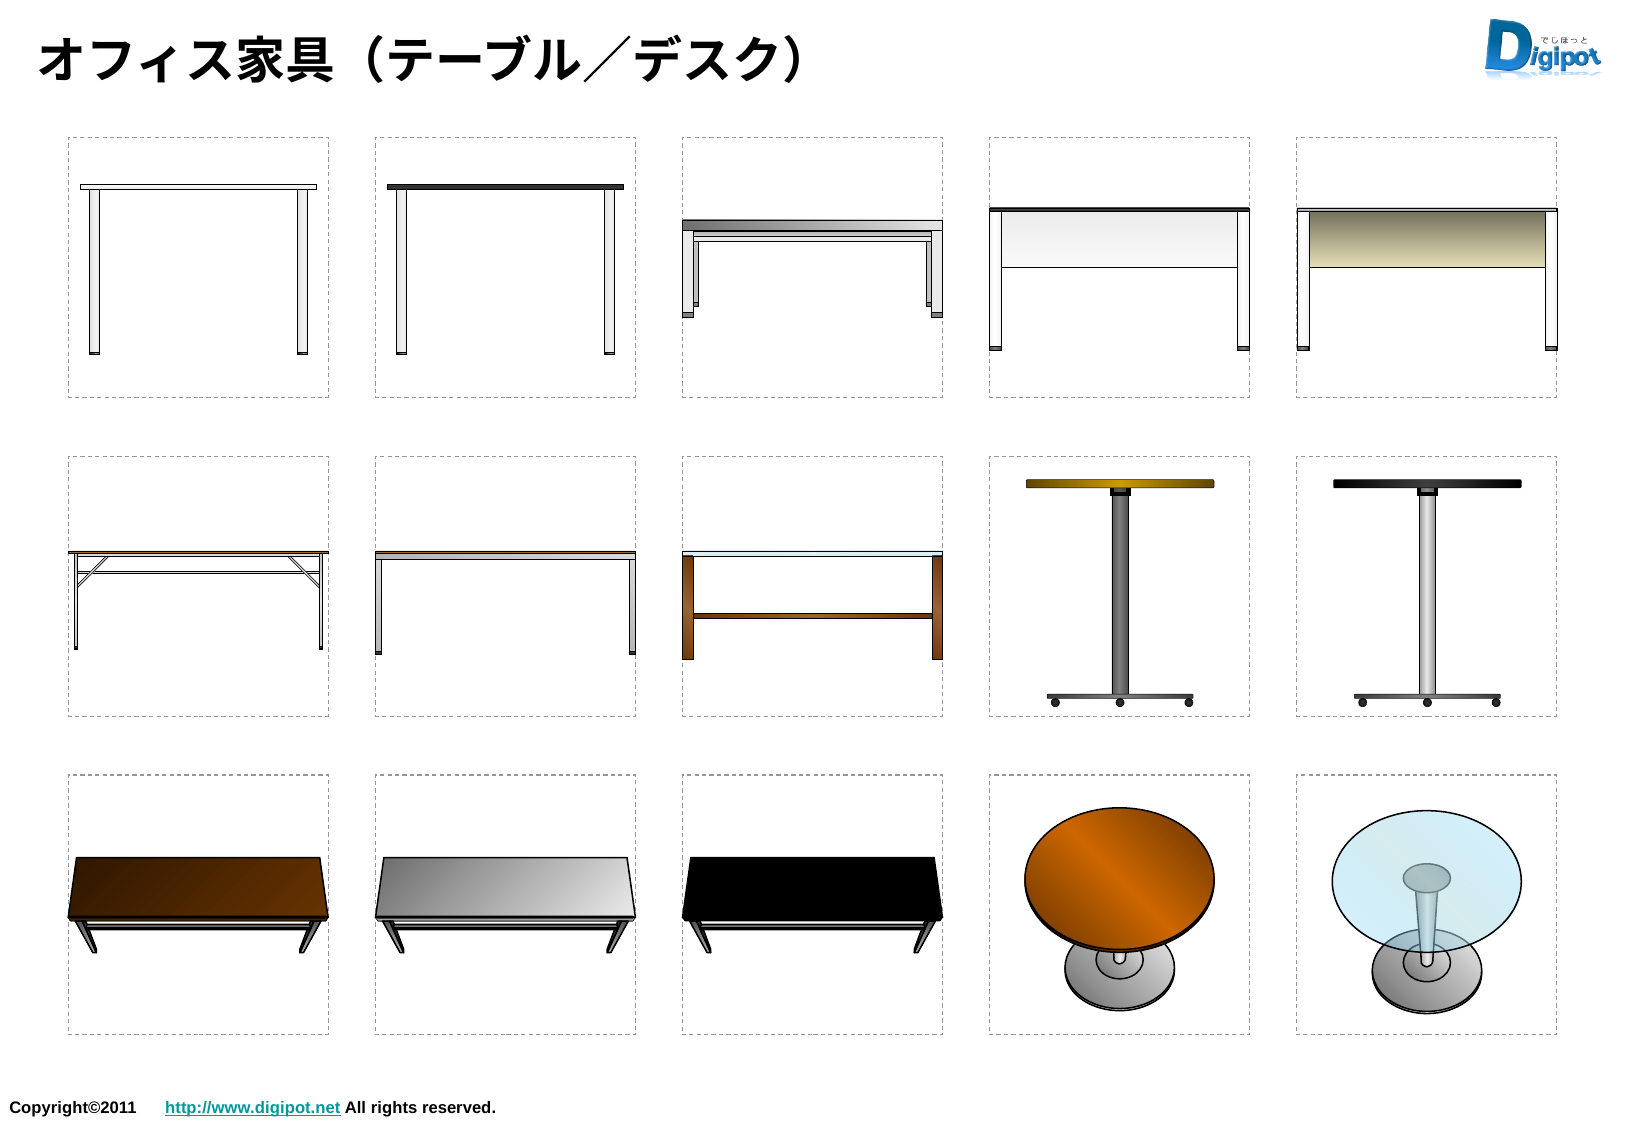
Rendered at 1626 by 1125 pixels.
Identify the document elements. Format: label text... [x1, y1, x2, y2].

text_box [1296, 208, 1557, 350]
title オフィス家具（テーブル／デスク） [21, 19, 881, 98]
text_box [68, 550, 329, 649]
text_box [1332, 810, 1522, 1014]
picture [1485, 19, 1602, 82]
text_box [375, 550, 636, 655]
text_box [80, 184, 317, 355]
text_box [989, 208, 1250, 350]
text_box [375, 857, 636, 953]
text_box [1026, 479, 1215, 707]
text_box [682, 857, 943, 953]
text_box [682, 219, 943, 318]
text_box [387, 184, 624, 355]
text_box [1024, 807, 1215, 1011]
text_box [1333, 479, 1522, 707]
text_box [68, 857, 329, 953]
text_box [682, 550, 943, 660]
